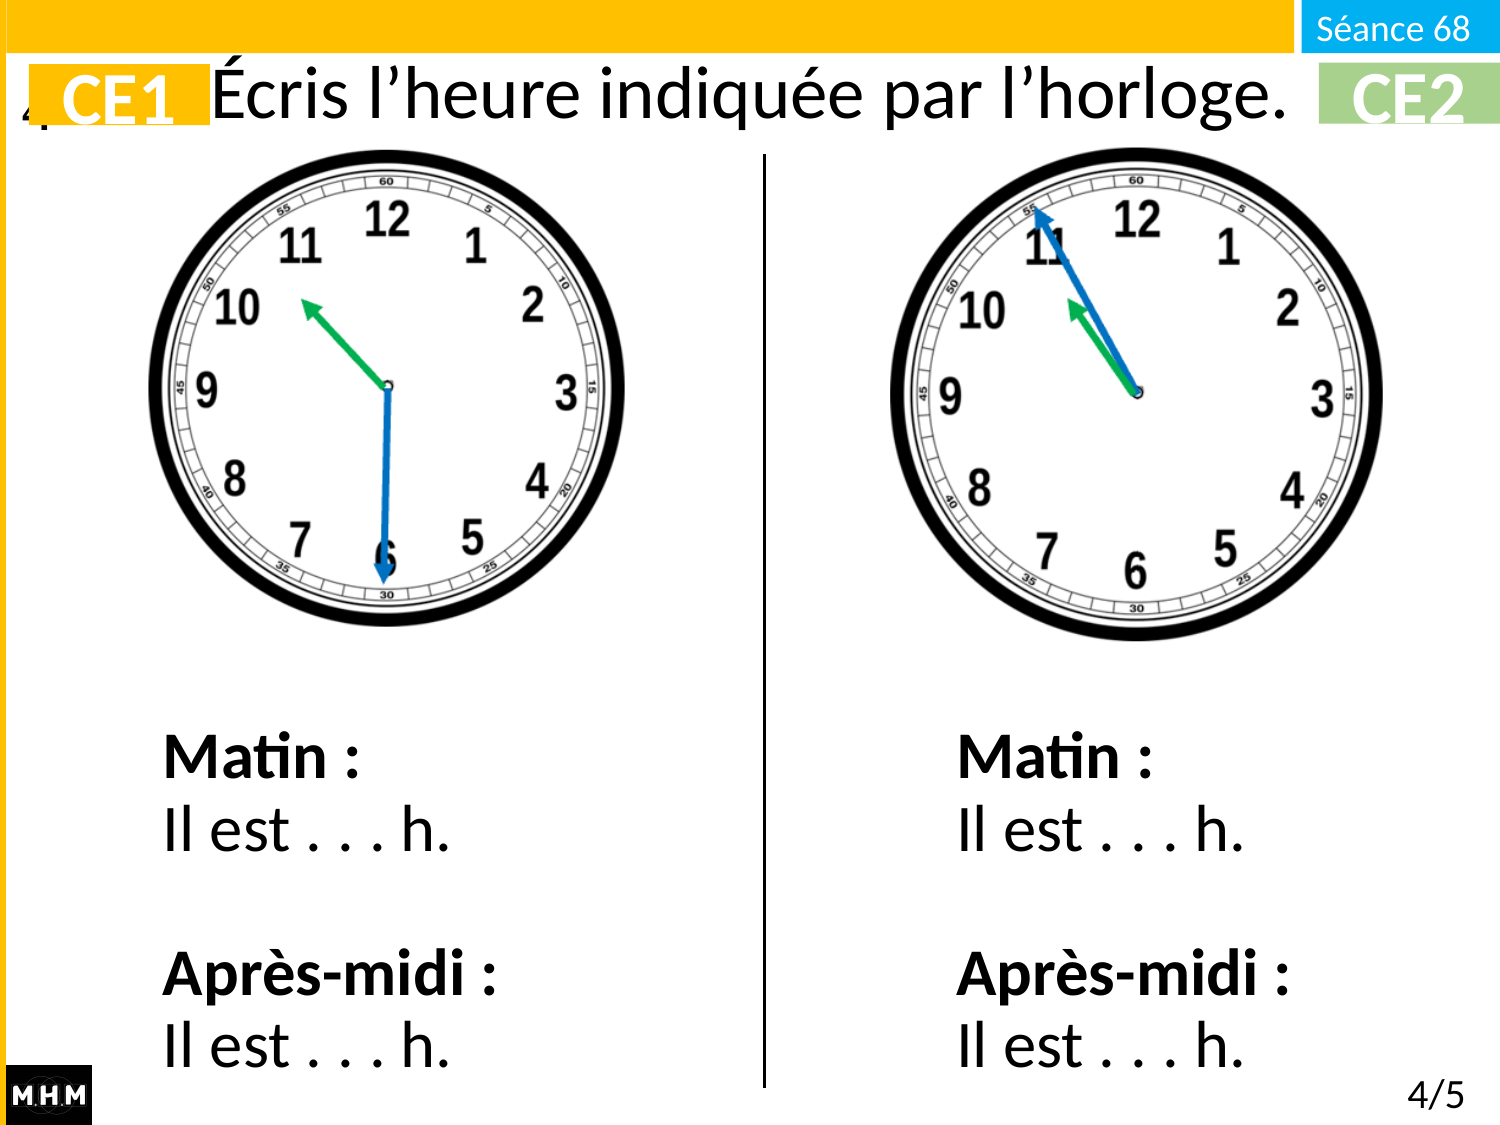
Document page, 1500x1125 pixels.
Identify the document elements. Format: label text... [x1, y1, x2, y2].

title Écris l’heure indiquée par l’horloge. [195, 45, 1490, 145]
picture [6, 1065, 92, 1125]
picture [119, 144, 633, 648]
text_box Matin : Il est . . . h. Après-midi : Il est . . . h. [941, 621, 1500, 1125]
text_box Matin : Il est . . . h. Après-midi : Il est . . . h. [147, 621, 817, 1125]
picture [867, 144, 1400, 667]
text_box CE2 [1318, 62, 1500, 125]
text_box CE1 [28, 63, 211, 126]
